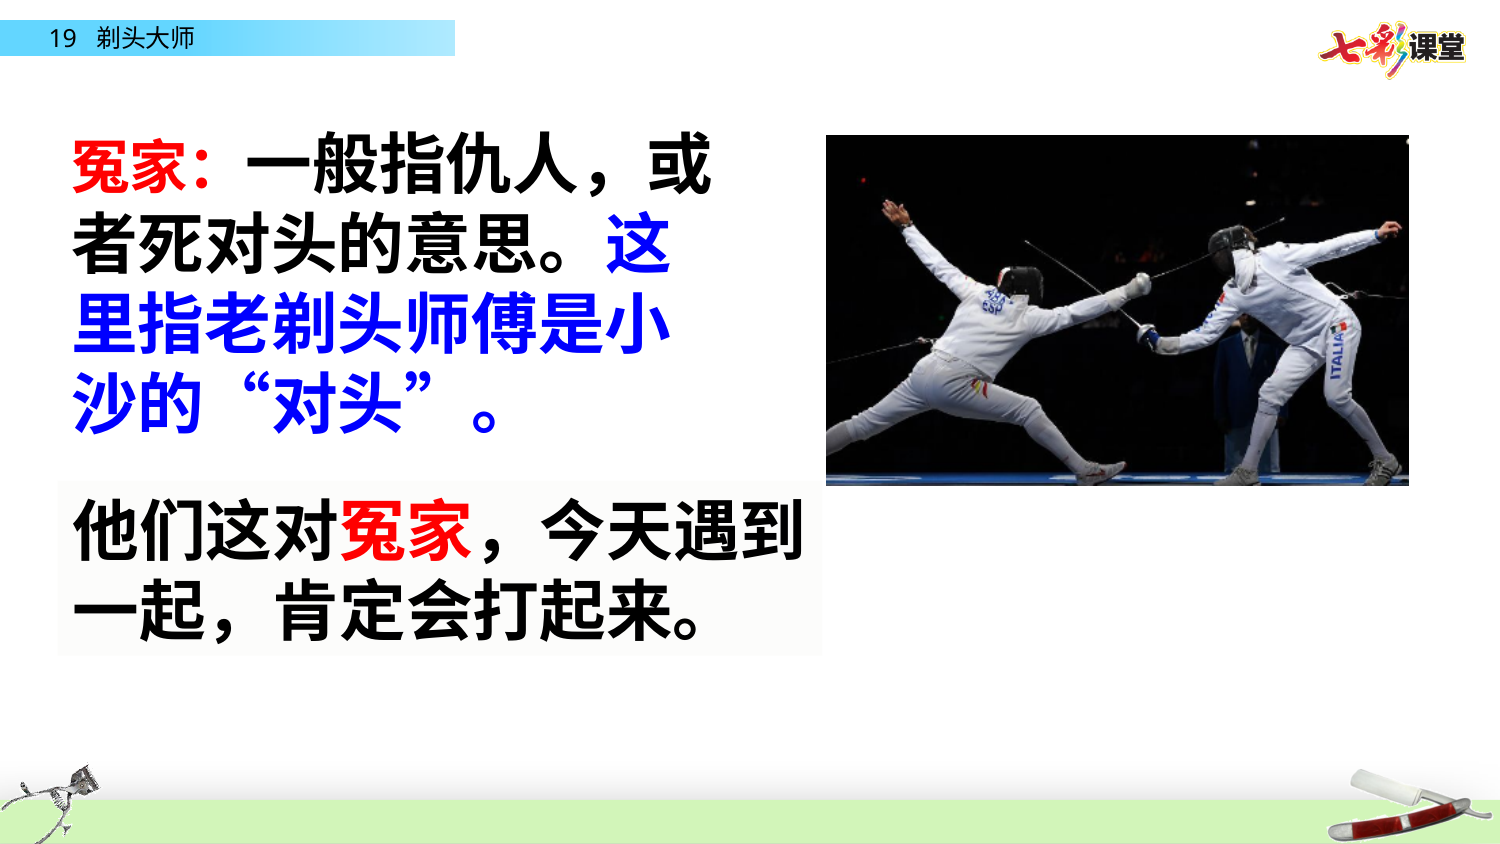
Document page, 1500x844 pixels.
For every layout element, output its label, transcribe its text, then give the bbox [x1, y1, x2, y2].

picture [826, 135, 1410, 487]
text_box 冤家：一般指仇人，或者死对头的意思。这里指老剃头师傅是小沙的“对头”。 [56, 114, 735, 450]
picture [0, 730, 122, 844]
picture [1306, 732, 1499, 844]
text_box 他们这对冤家，今天遇到 一起，肯定会打起来。 [57, 480, 823, 656]
picture [1316, 20, 1468, 80]
